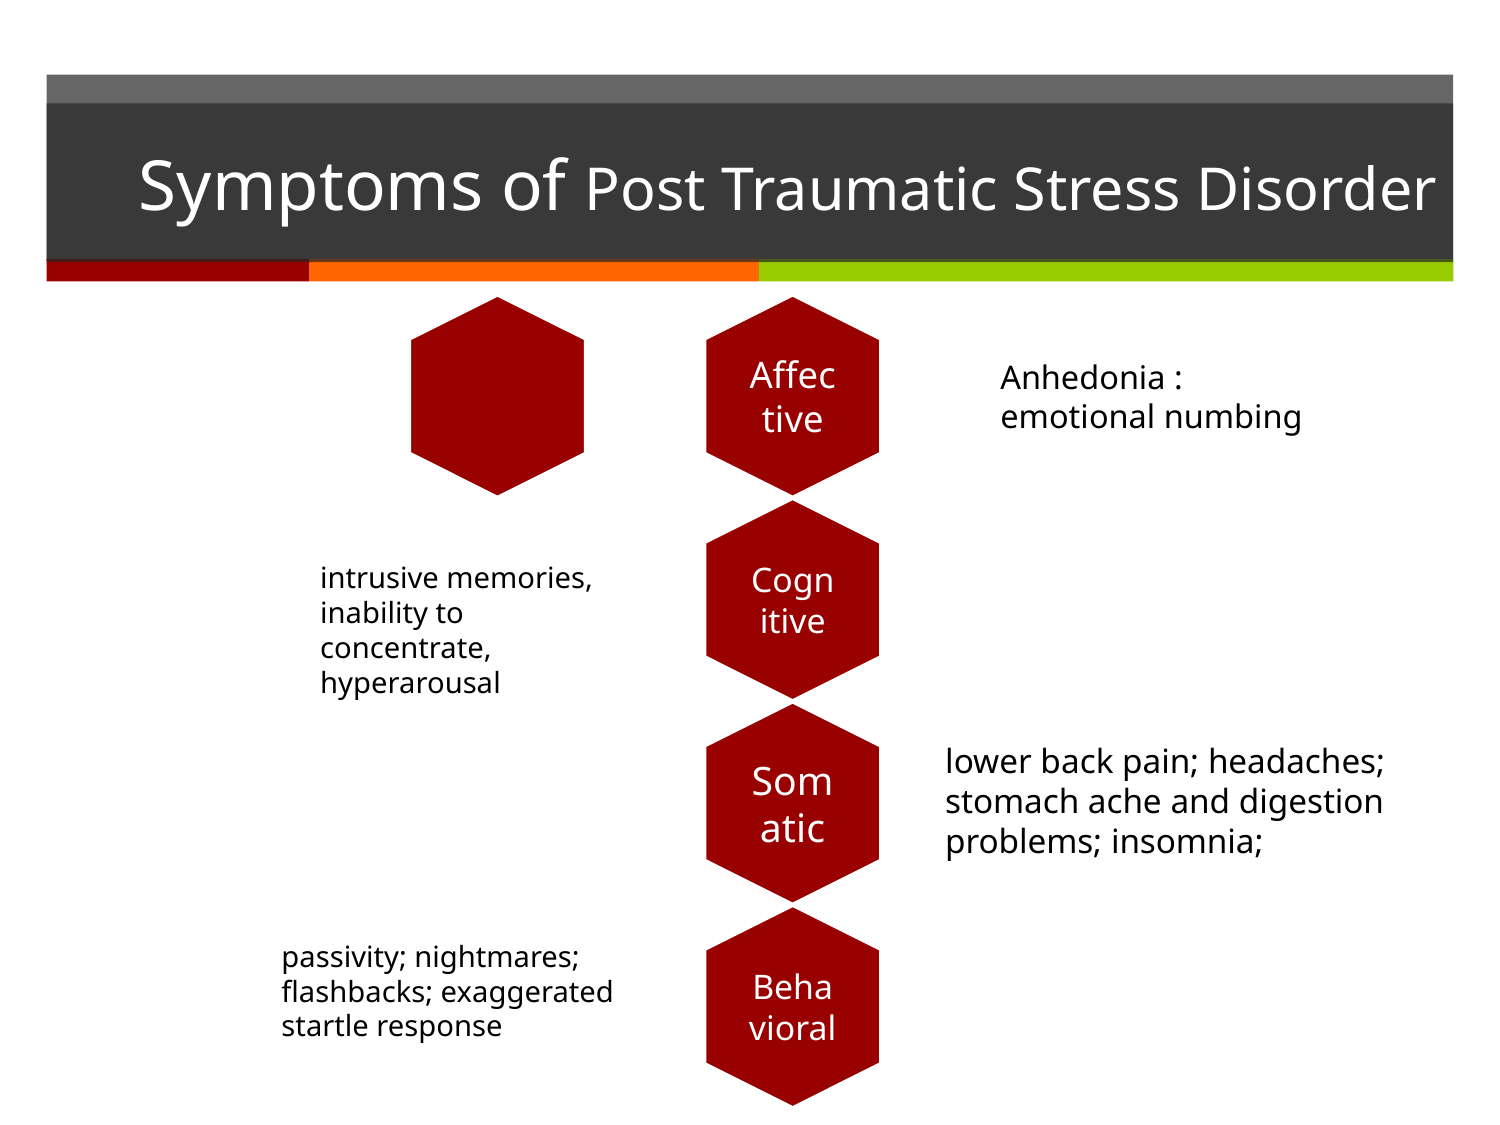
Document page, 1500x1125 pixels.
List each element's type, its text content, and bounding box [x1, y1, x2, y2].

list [204, 293, 1337, 1109]
title Symptoms of Post Traumatic Stress Disorder [46, 103, 1454, 263]
text_box lower back pain; headaches; stomach ache and digestion problems; insomnia; [1342, 733, 1423, 868]
